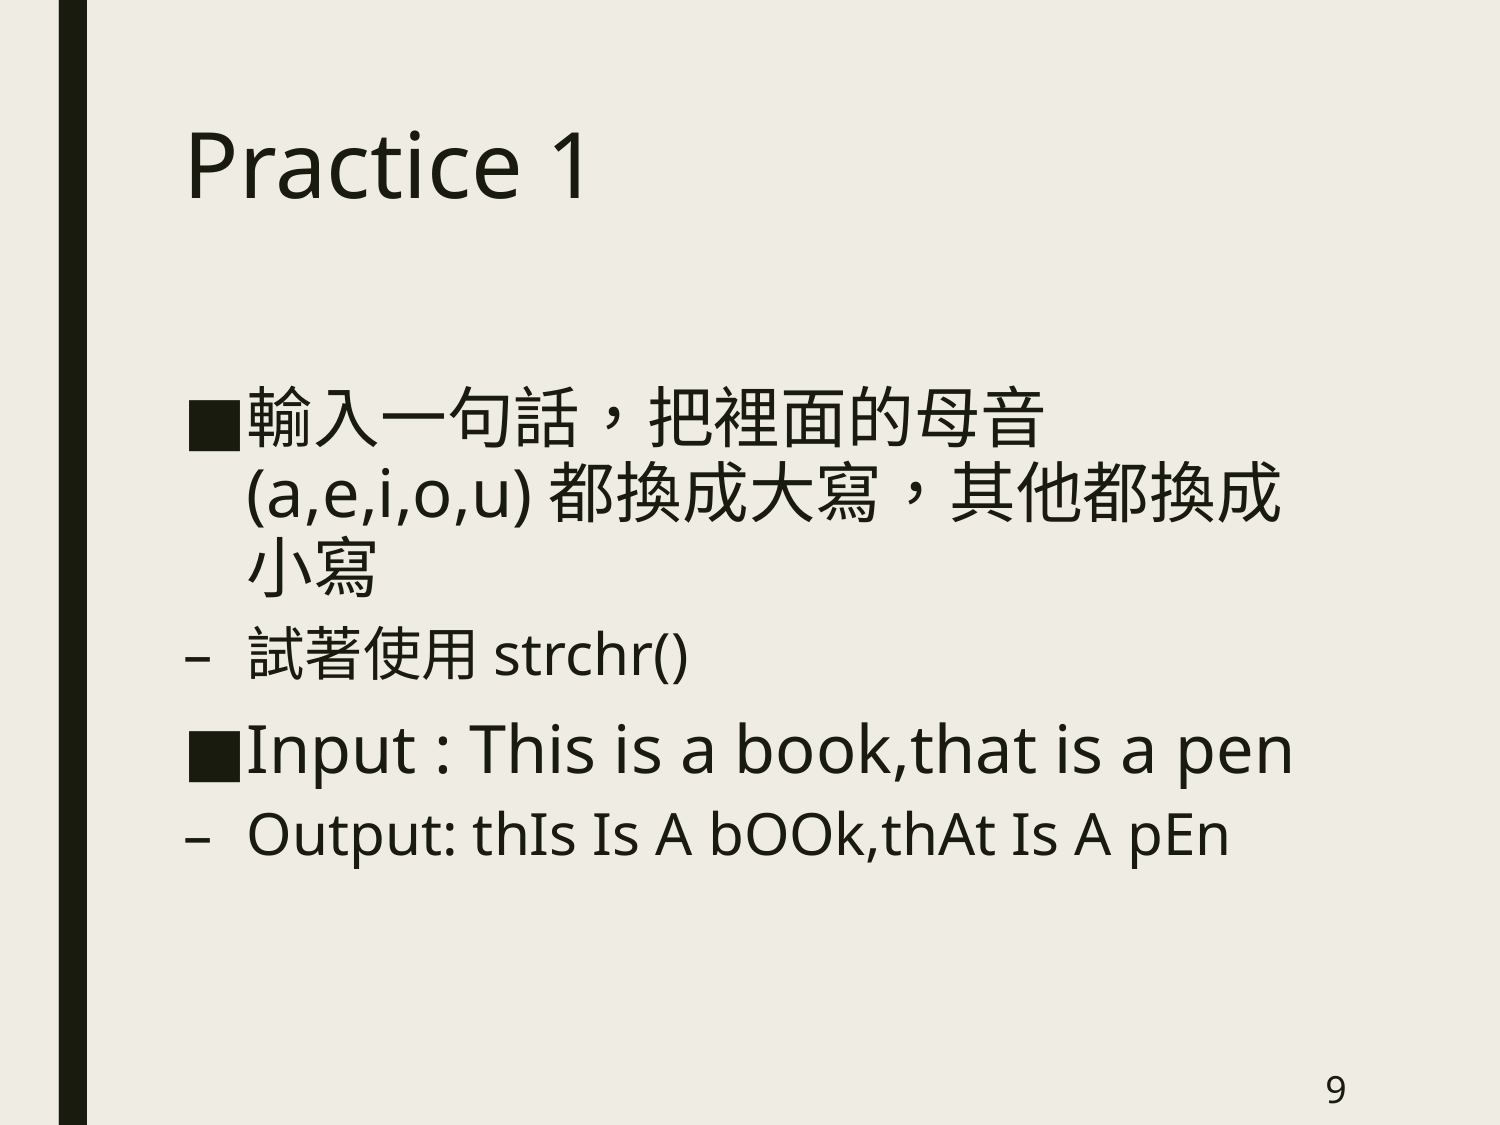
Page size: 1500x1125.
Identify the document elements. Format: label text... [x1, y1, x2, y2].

slide_number 9 [1165, 1058, 1362, 1125]
list 輸入一句話，把裡面的母音(a,e,i,o,u)都換成大寫，其他都換成小寫 試著使用strchr() Input : This is a book,that is a pen Output: thIs Is A bOOk,thAt Is A pEn [168, 375, 1351, 963]
title Practice 1 [168, 112, 1351, 357]
